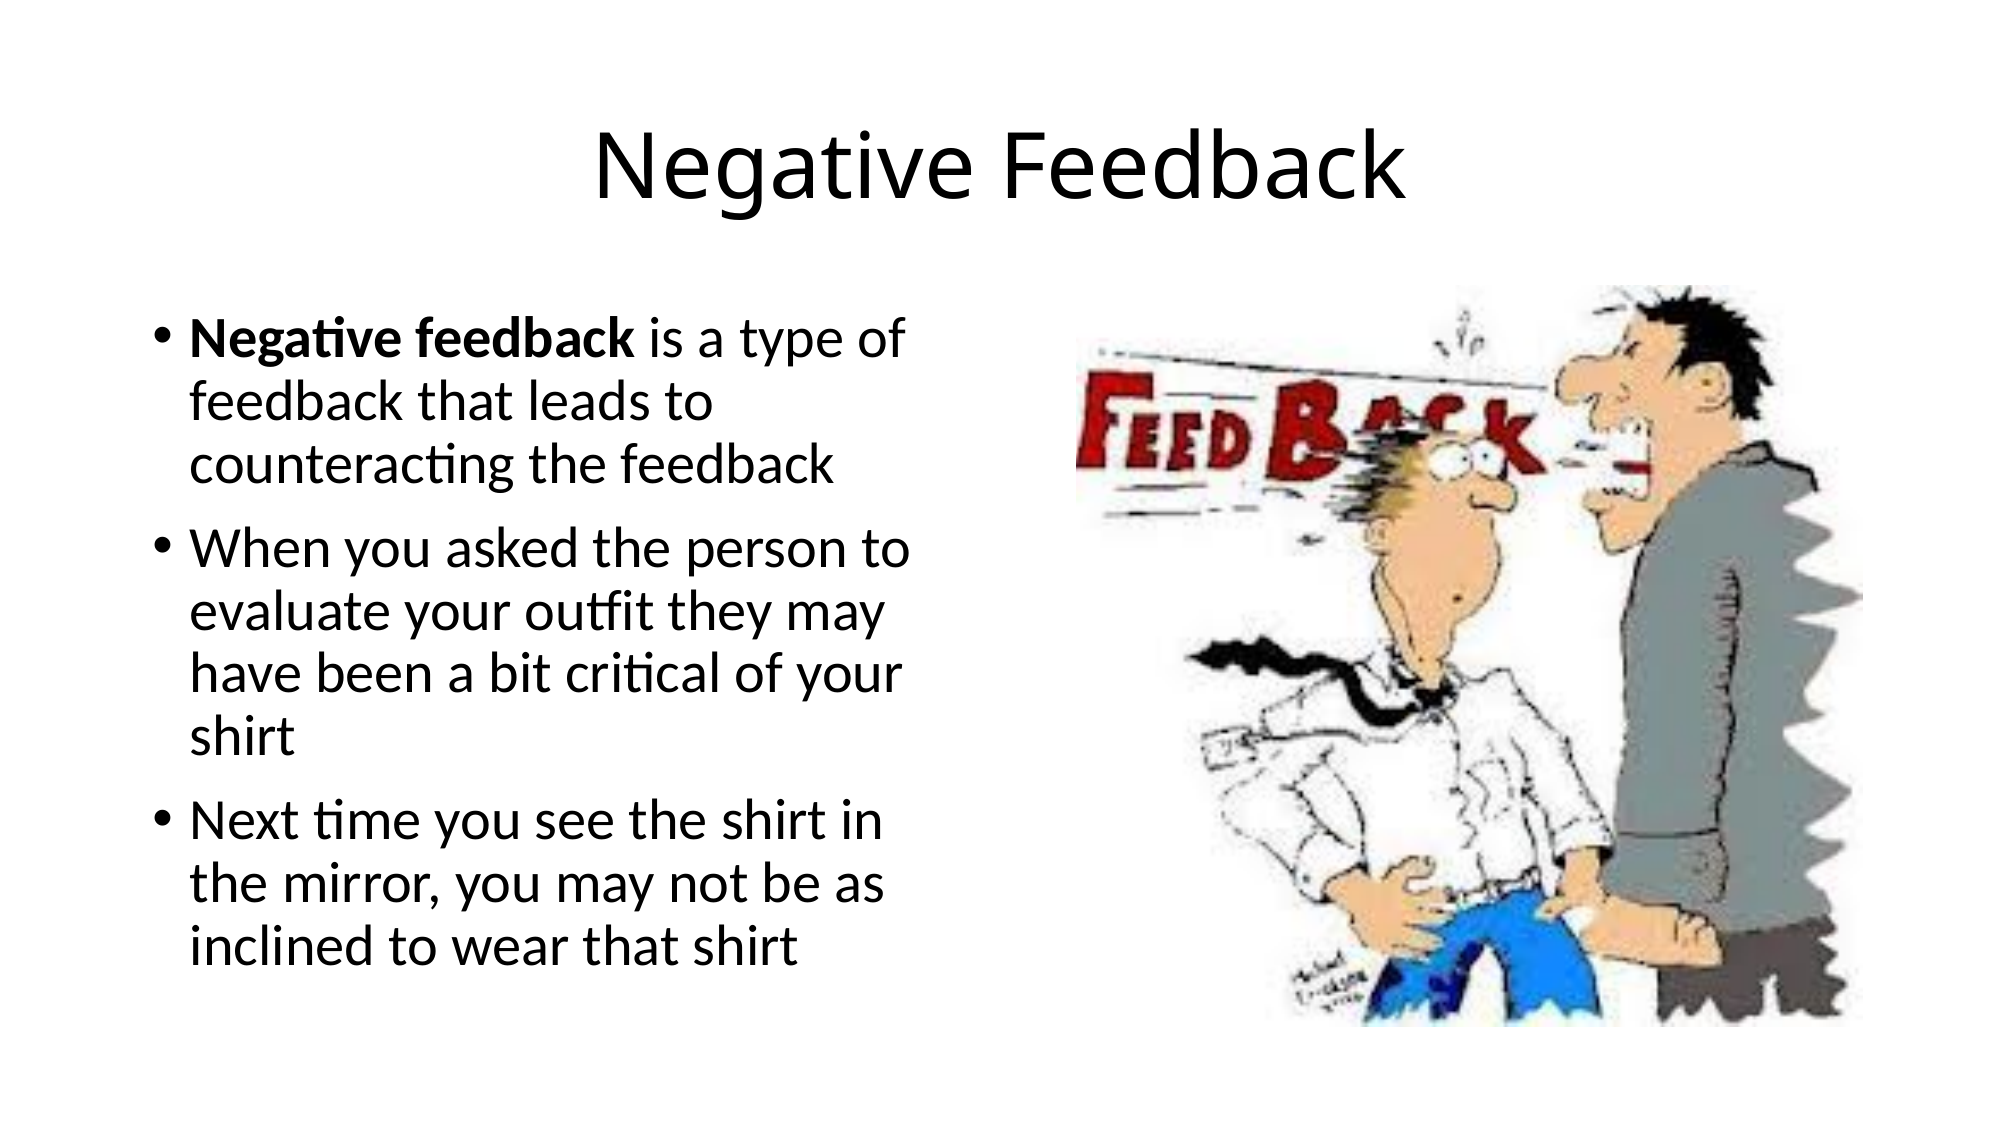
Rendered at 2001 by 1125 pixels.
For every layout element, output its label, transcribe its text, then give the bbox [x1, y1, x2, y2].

list Negative feedback is a type of feedback that leads to counteracting the feedback When you asked the person to evaluate your outfit they may have been a bit critical of your shirt Next time you see the shirt in the mirror, you may not be as inclined to wear that shirt [137, 299, 988, 1014]
picture [1076, 285, 1863, 1028]
title Negative Feedback [137, 59, 1863, 278]
